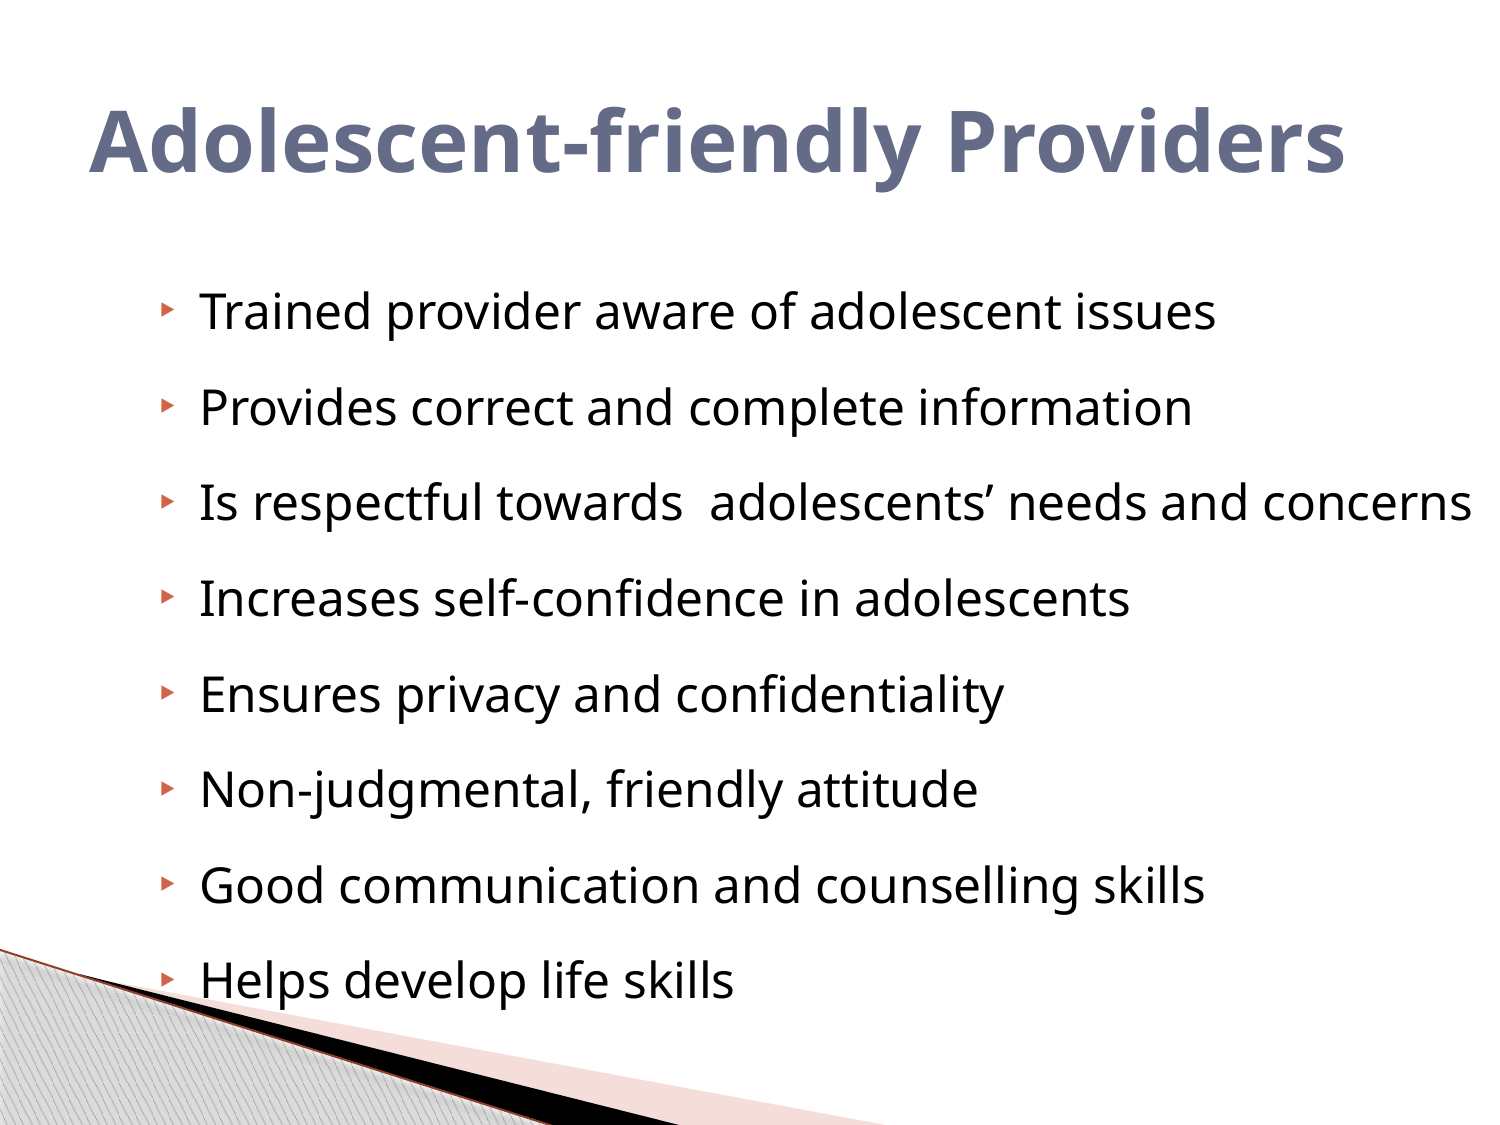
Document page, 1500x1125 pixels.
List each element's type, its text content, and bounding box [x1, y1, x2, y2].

list Trained provider aware of adolescent issues Provides correct and complete information Is respectful towards adolescents’ needs and concerns Increases self-confidence in adolescents Ensures privacy and confidentiality Non-judgmental, friendly attitude Good communication and counselling skills Helps develop life skills [74, 242, 1500, 1038]
title Adolescent-friendly Providers [75, 45, 1425, 233]
